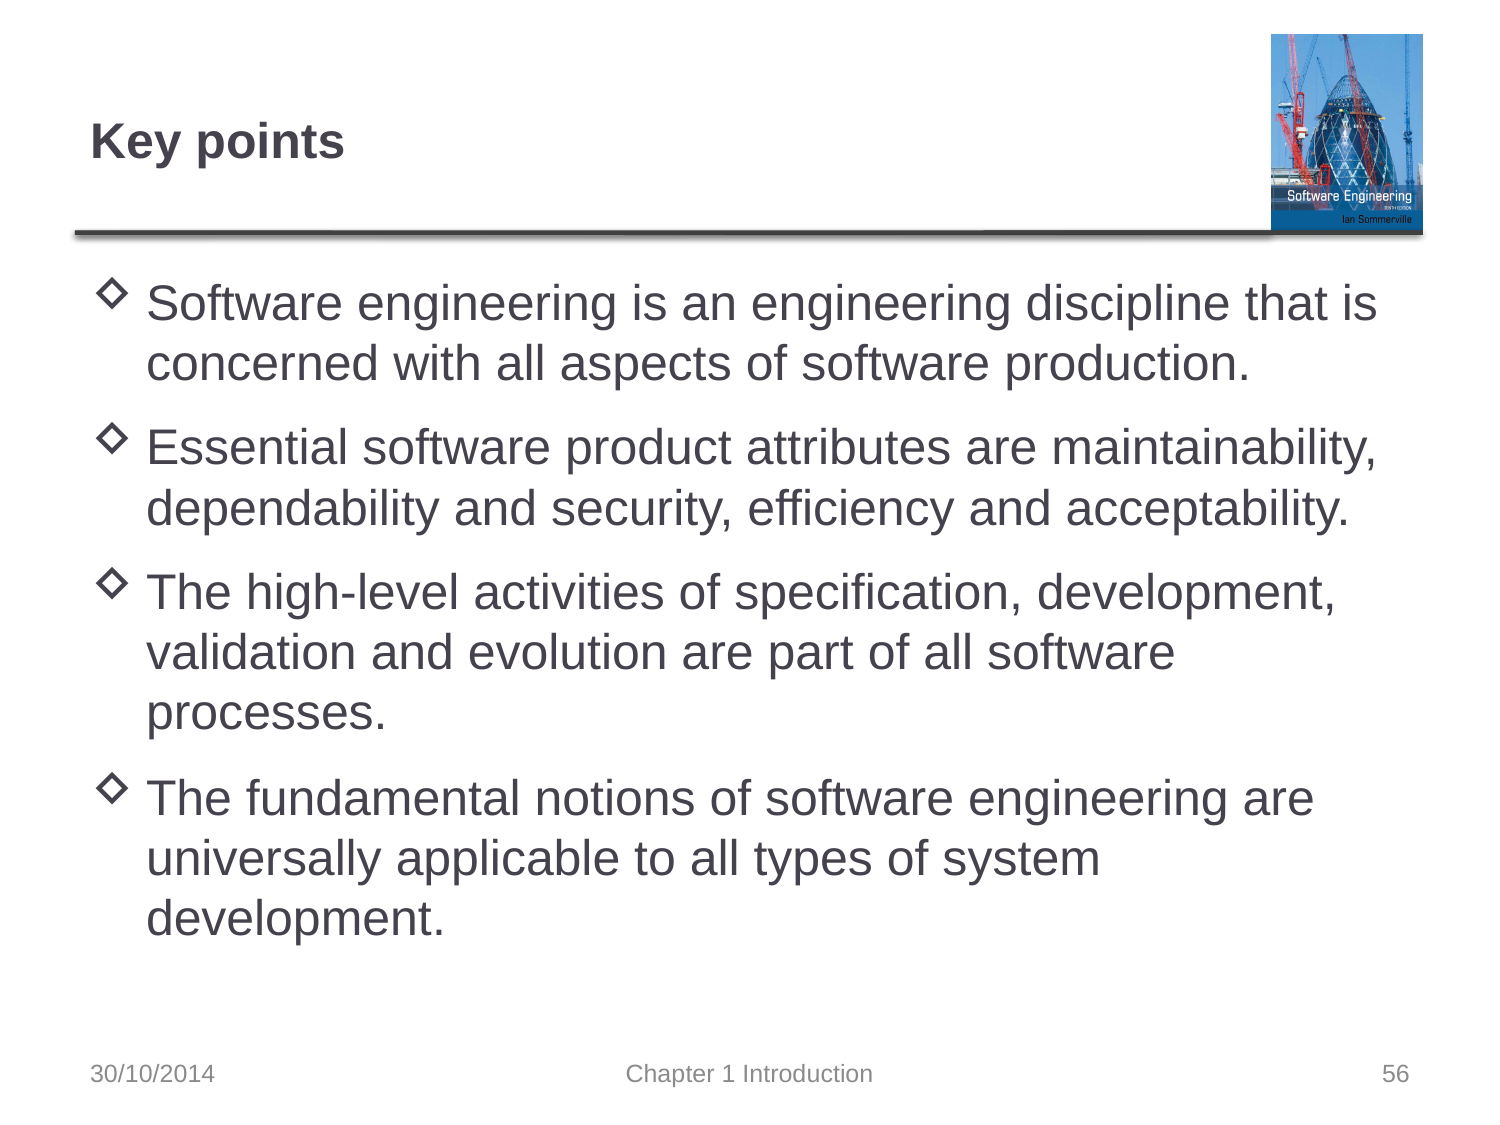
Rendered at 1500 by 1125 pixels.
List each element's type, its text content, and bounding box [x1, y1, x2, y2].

picture [1271, 34, 1423, 230]
footer Chapter 1 Introduction [512, 1042, 988, 1103]
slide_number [75, 1042, 425, 1103]
slide_number 56 [1074, 1042, 1425, 1103]
list Software engineering is an engineering discipline that is concerned with all aspects of software production. Essential software product attributes are maintainability, dependability and security, efficiency and acceptability. The high-level activities of specification, development, validation and evolution are part of all software processes. The fundamental notions of software engineering are universally applicable to all types of system development. [75, 262, 1425, 1005]
title Key points [74, 44, 1272, 233]
